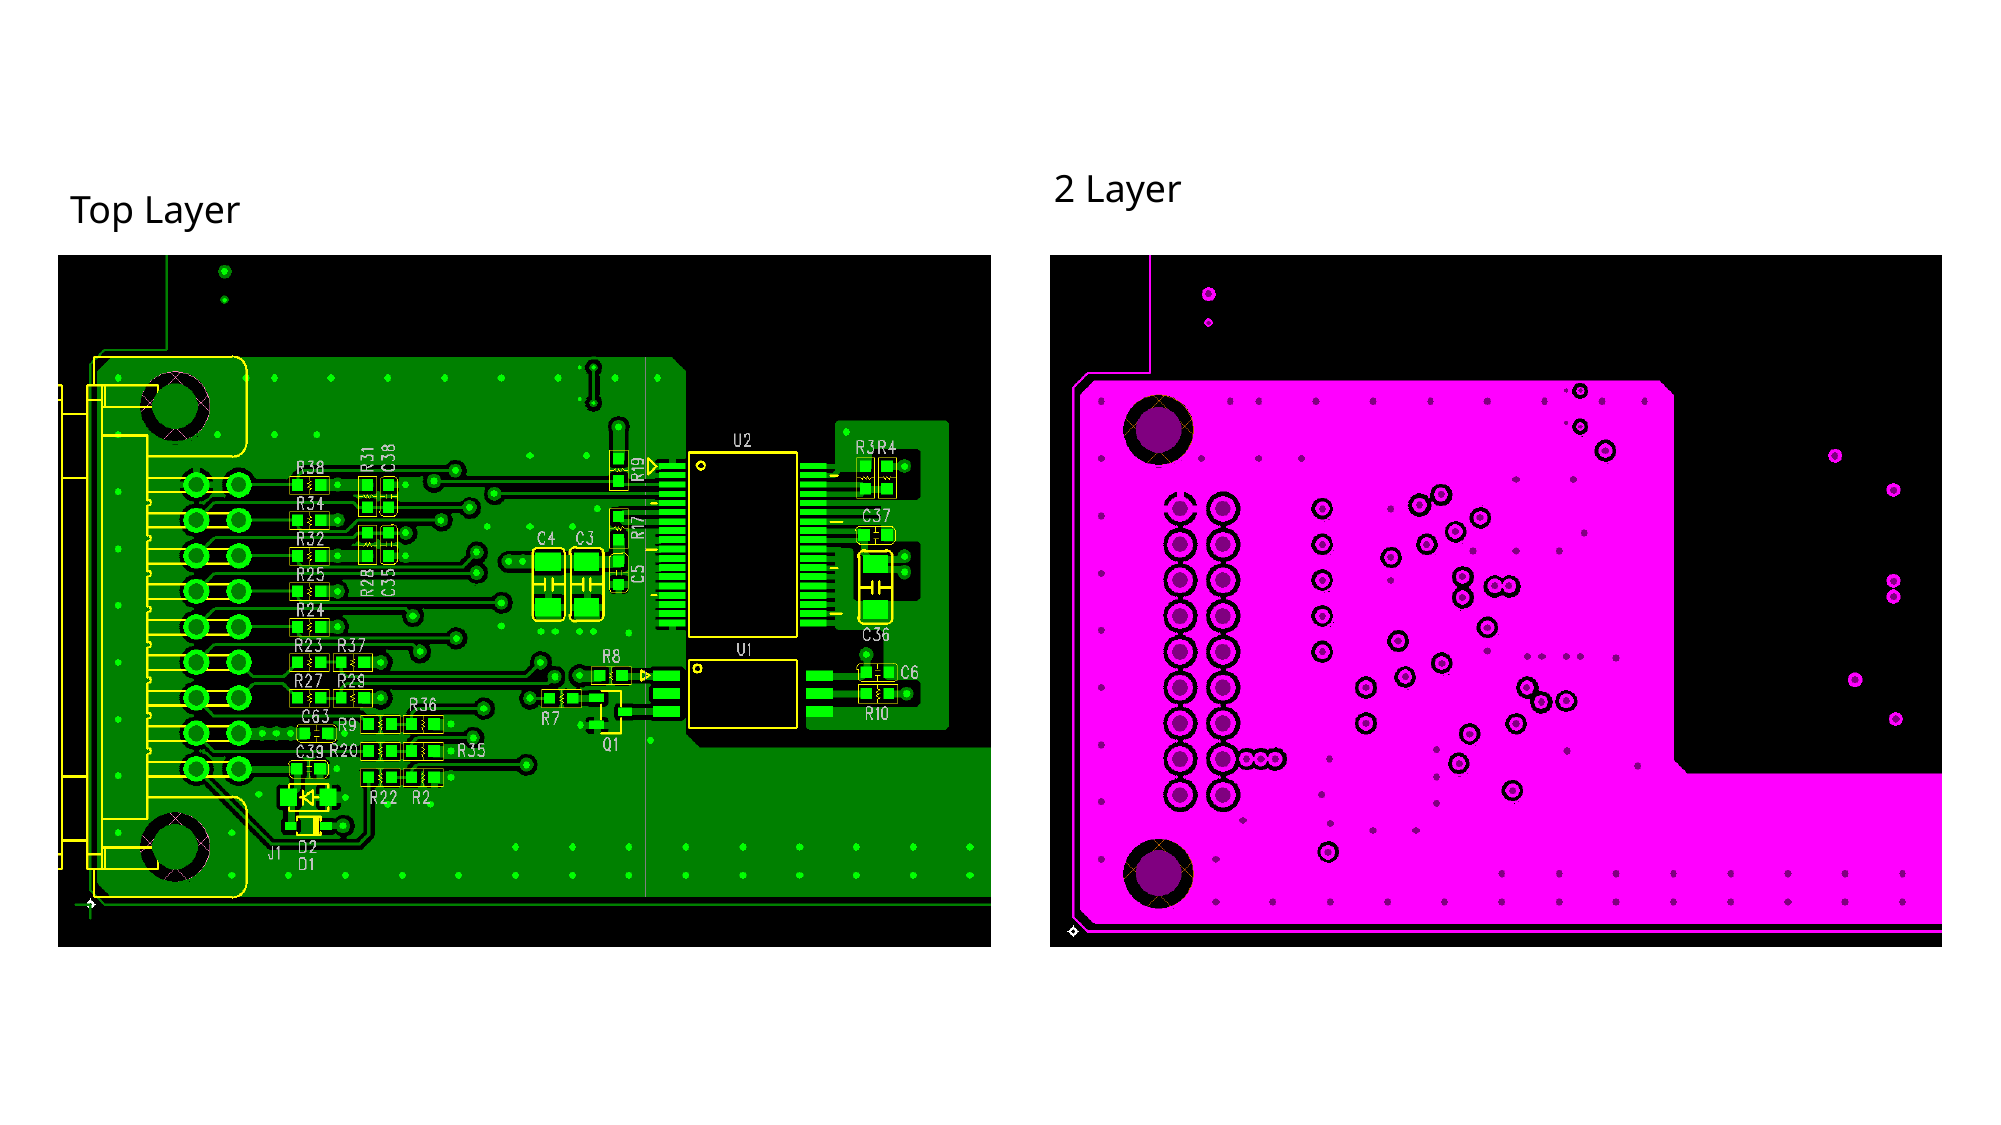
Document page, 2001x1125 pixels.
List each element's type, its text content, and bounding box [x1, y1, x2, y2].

text_box 2 Layer [1039, 157, 1197, 218]
picture [1050, 255, 1942, 947]
text_box Top Layer [55, 178, 256, 239]
picture [57, 255, 991, 947]
